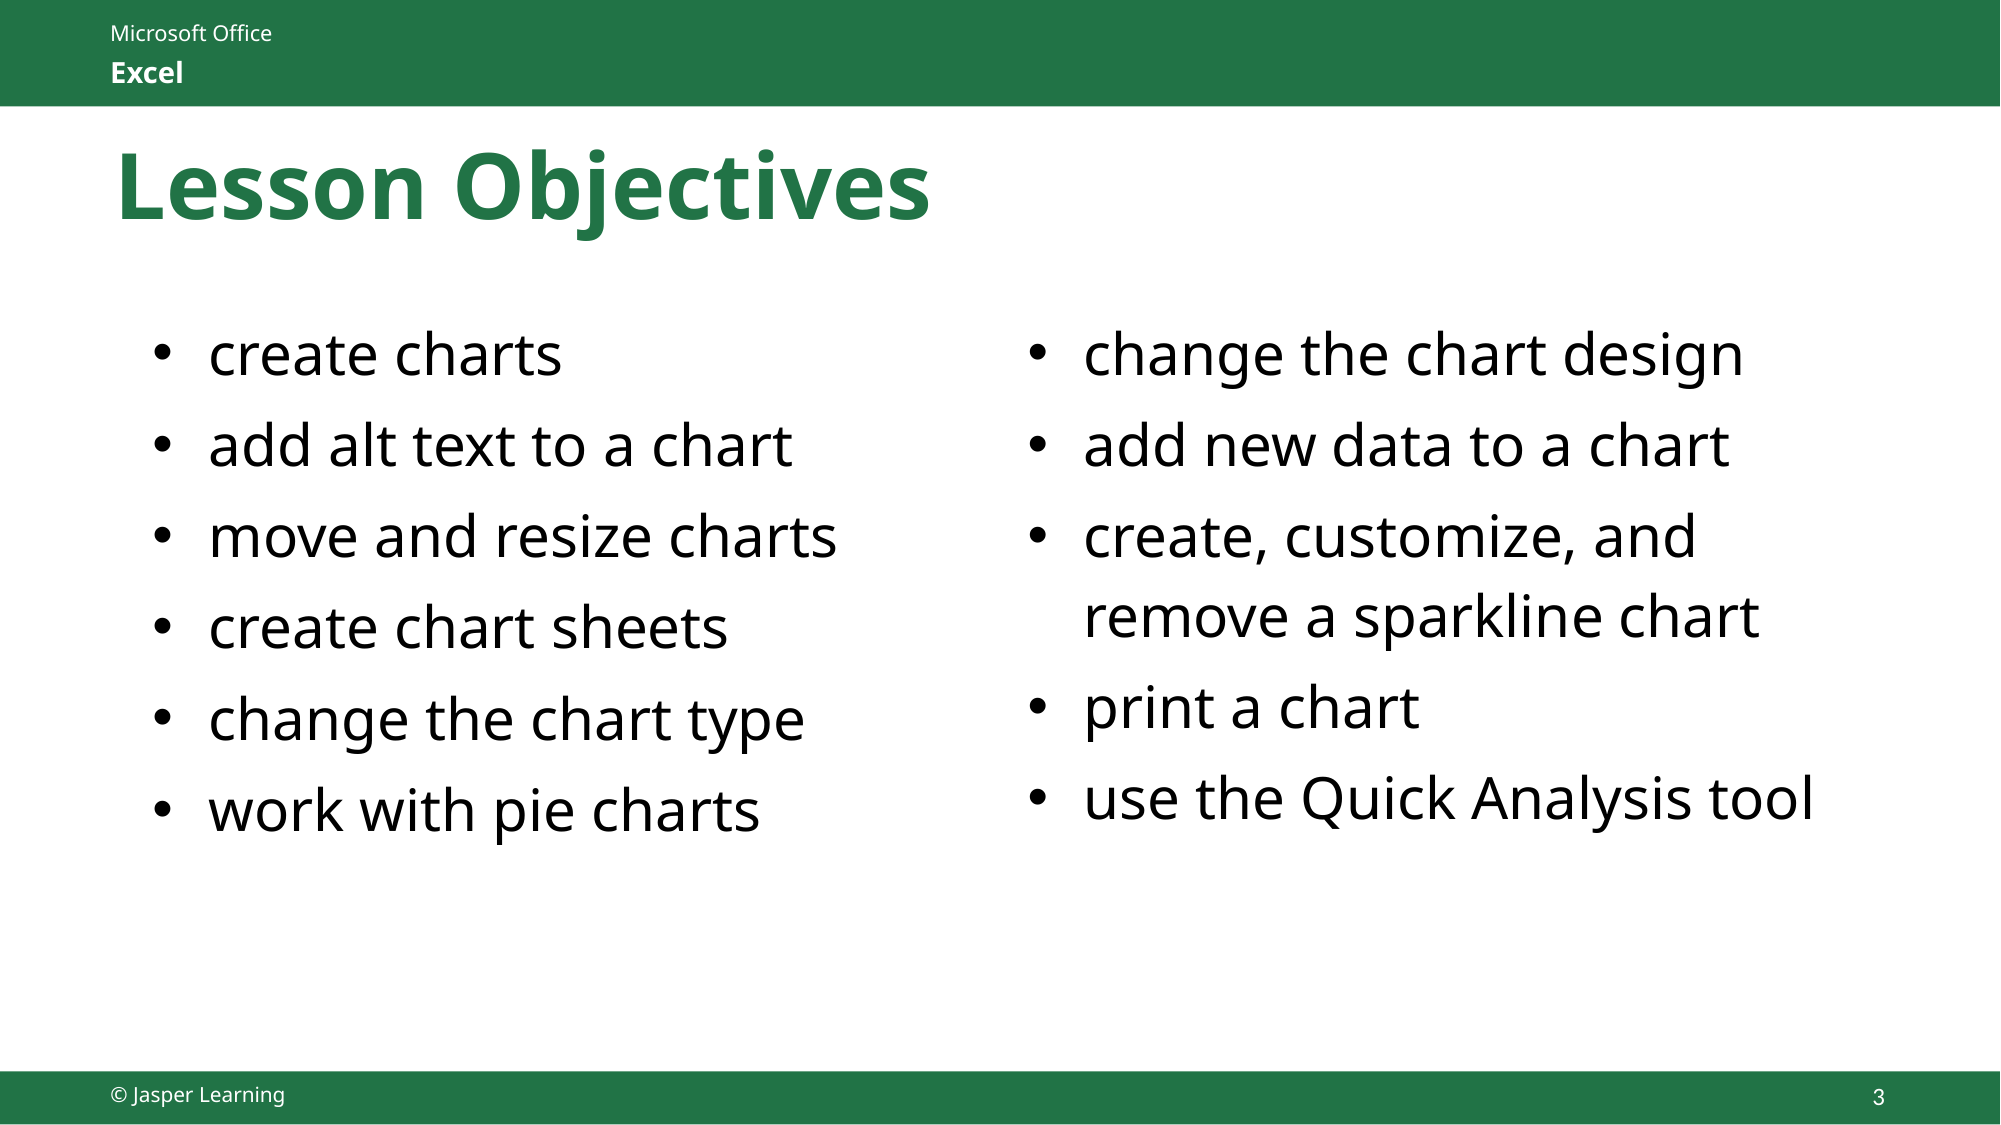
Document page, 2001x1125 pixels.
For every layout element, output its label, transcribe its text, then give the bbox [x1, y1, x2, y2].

list change the chart design​ add new data to a chart​ create, customize, and remove a sparkline chart print a chart​ use the Quick Analysis tool​ [1012, 299, 1863, 1014]
slide_number 3 [1433, 1065, 1900, 1125]
footer © Jasper Learning [95, 1065, 729, 1125]
title Lesson Objectives [99, 118, 1866, 248]
list create charts​ add alt text to a chart move and resize charts​ create chart sheet​s change the chart type​ work with pie charts​ [137, 299, 988, 1014]
